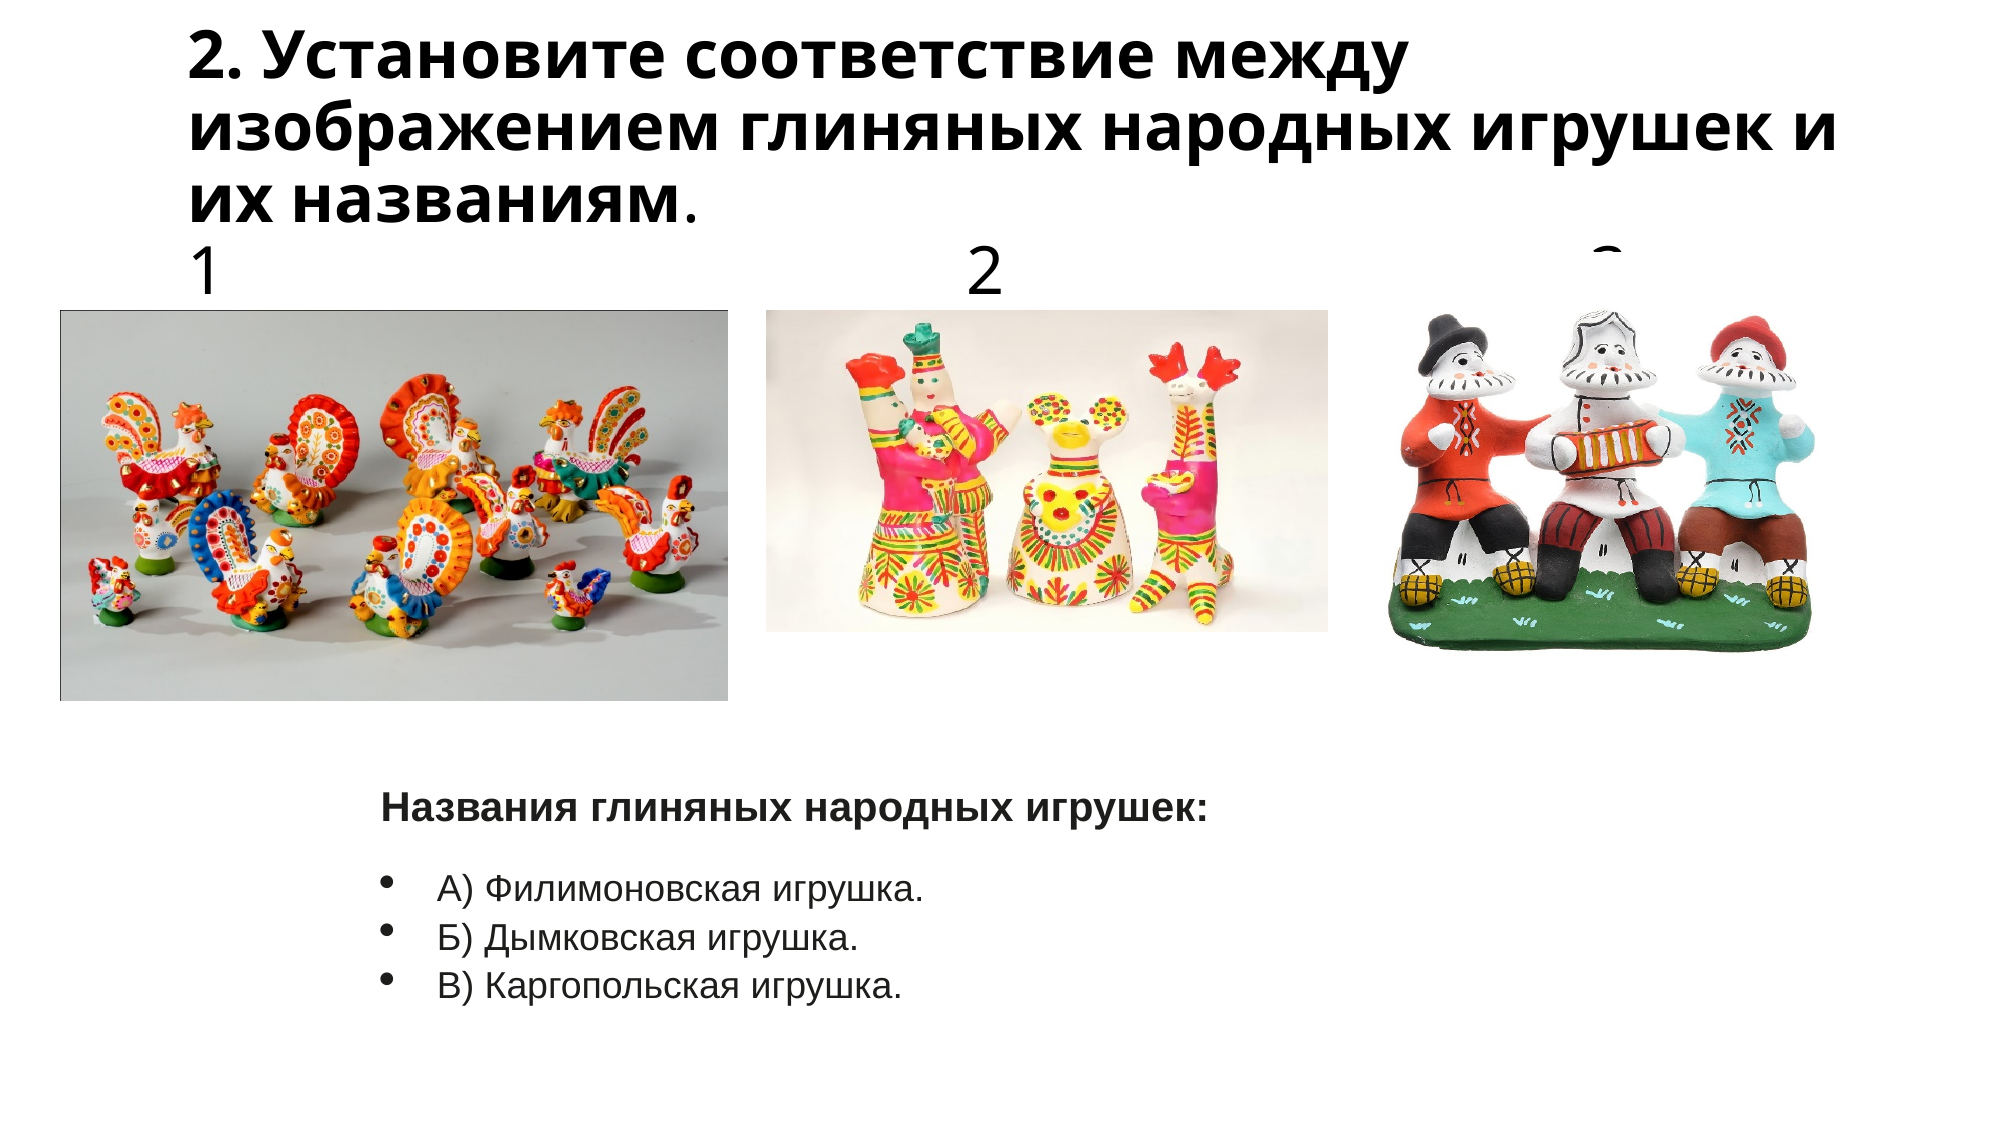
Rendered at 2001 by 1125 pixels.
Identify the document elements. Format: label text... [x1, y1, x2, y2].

picture [1370, 252, 1828, 690]
text_box Названия глиняных народных игрушек: А) Филимоновская игрушка. Б) Дымковская игрушка. В) Каргопольская игрушка. [365, 769, 1794, 1014]
picture [60, 310, 728, 701]
picture [766, 310, 1328, 632]
title 2. Установите соответствие между изображением глиняных народных игрушек и их названиям. 1 2 3 [172, 52, 1863, 278]
